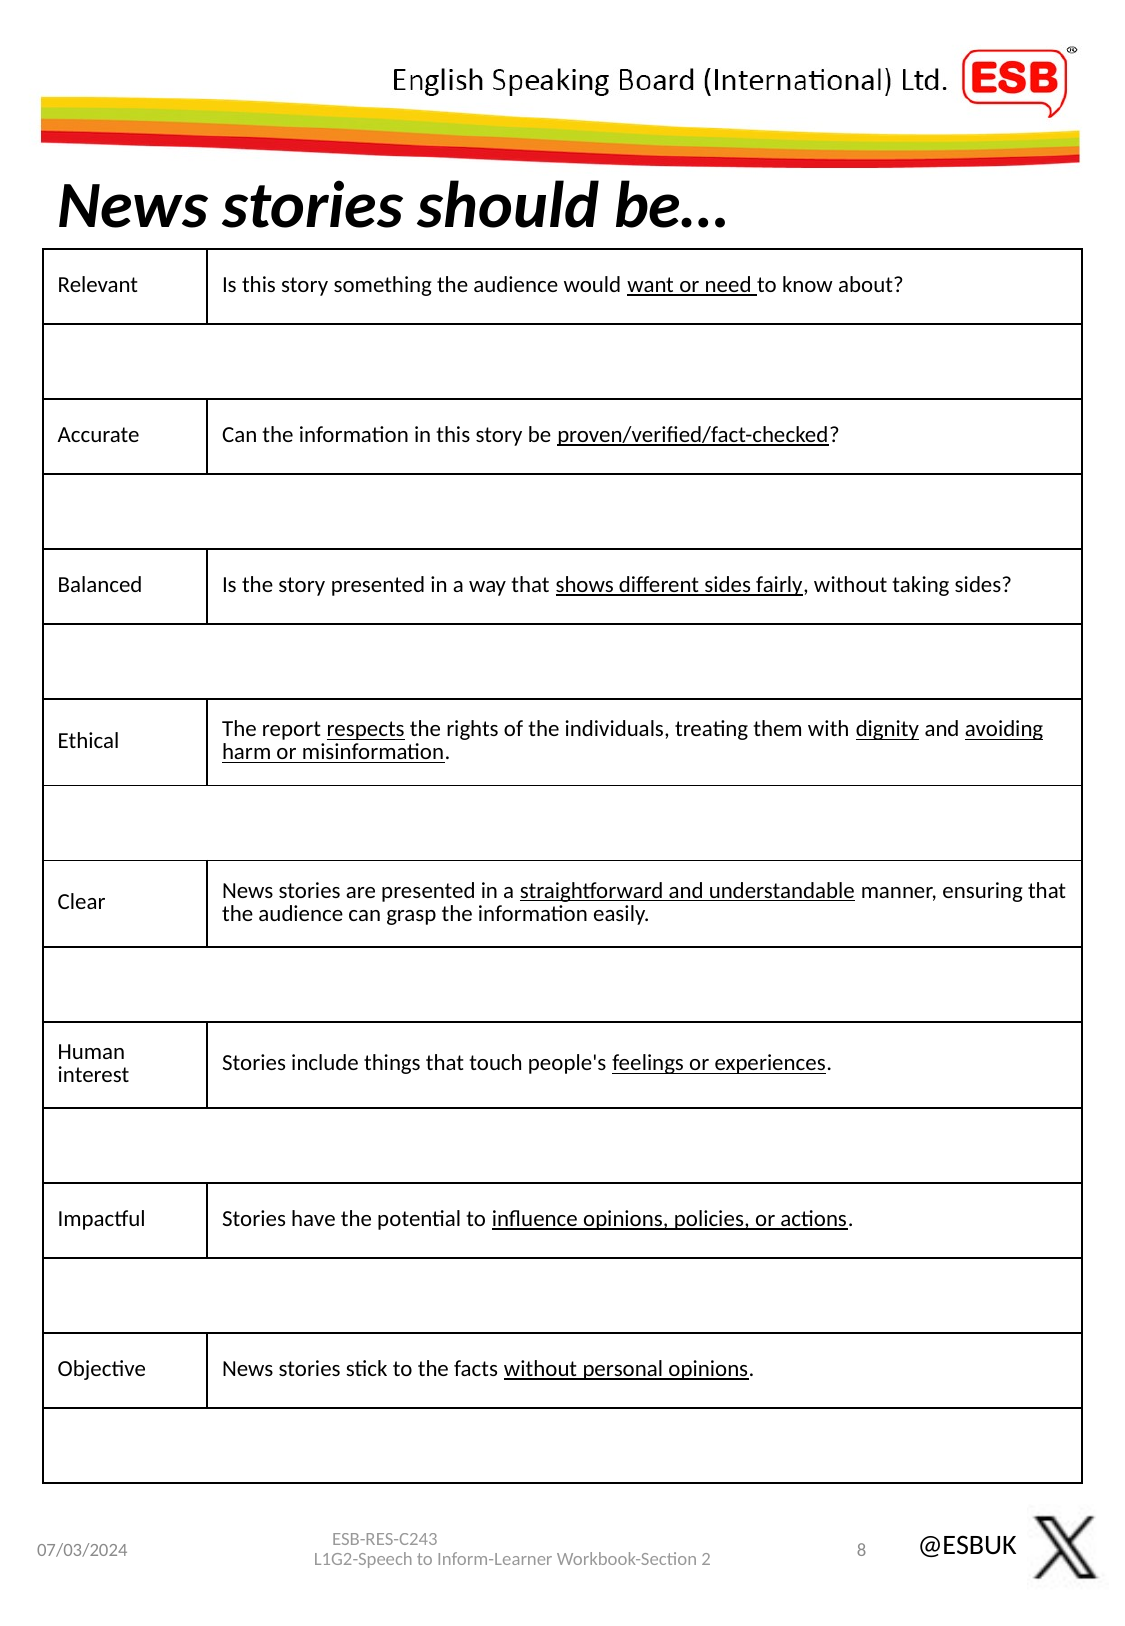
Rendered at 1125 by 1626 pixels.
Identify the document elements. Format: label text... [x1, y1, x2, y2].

table_cell Accurate [44, 400, 206, 473]
table_cell The report respects the rights of the individuals, treating them with dignity and avoiding harm or misinformation. [208, 700, 1081, 785]
table_cell [44, 786, 1081, 860]
table_cell [44, 325, 1081, 398]
table_header Is this story something the audience would want or need to know about? [208, 250, 1081, 323]
table_cell News stories are presented in a straightforward and understandable manner, ensuring that the audience can grasp the information easily. [208, 861, 1081, 946]
title News stories should be… [42, 162, 1014, 248]
table_cell Is the story presented in a way that shows different sides fairly, without taking sides? [208, 550, 1081, 623]
table_cell [44, 1109, 1081, 1182]
table_cell [44, 1259, 1081, 1332]
table_header Relevant [44, 250, 206, 323]
table_cell Ethical [44, 700, 206, 785]
table_cell News stories stick to the facts without personal opinions. [208, 1334, 1081, 1407]
table_cell Objective [44, 1334, 206, 1407]
table_cell [44, 625, 1081, 698]
table_cell Stories have the potential to influence opinions, policies, or actions. [208, 1184, 1081, 1257]
table_cell [44, 475, 1081, 548]
table_cell Can the information in this story be proven/verified/fact-checked? [208, 400, 1081, 473]
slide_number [22, 1506, 276, 1593]
slide_number 8 [697, 1506, 882, 1593]
picture [0, 1, 1125, 234]
table_cell Stories include things that touch people's feelings or experiences. [208, 1023, 1081, 1107]
table_cell Human interest [44, 1023, 206, 1107]
footer ESB-RES-C243 L1G2-Speech to Inform-Learner Workbook-Section 2 [296, 1506, 697, 1593]
table_cell Balanced [44, 550, 206, 623]
picture [1026, 1504, 1109, 1592]
table_cell Clear [44, 861, 206, 946]
table_cell Impactful [44, 1184, 206, 1257]
table_cell [44, 948, 1081, 1021]
table_cell [44, 1409, 1081, 1482]
